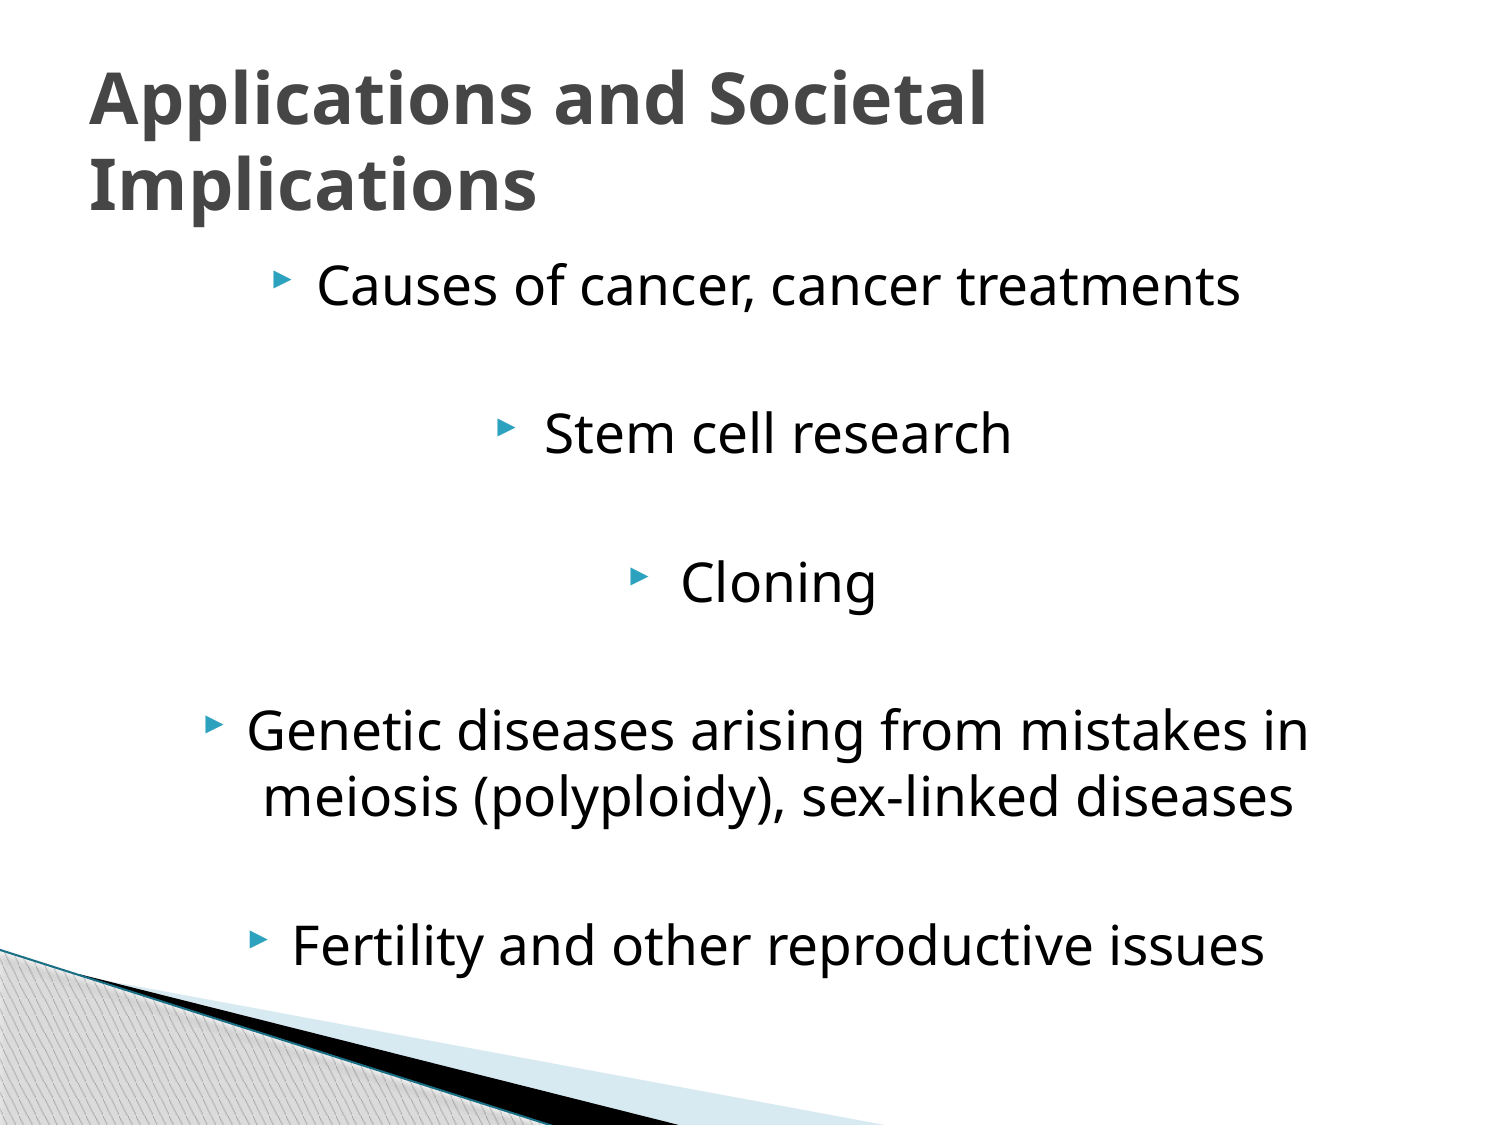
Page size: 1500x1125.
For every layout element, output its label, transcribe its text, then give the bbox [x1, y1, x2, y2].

title Applications and Societal Implications [75, 45, 1425, 233]
list Causes of cancer, cancer treatments Stem cell research Cloning Genetic diseases arising from mistakes in meiosis (polyploidy), sex-linked diseases Fertility and other reproductive issues [75, 243, 1425, 986]
